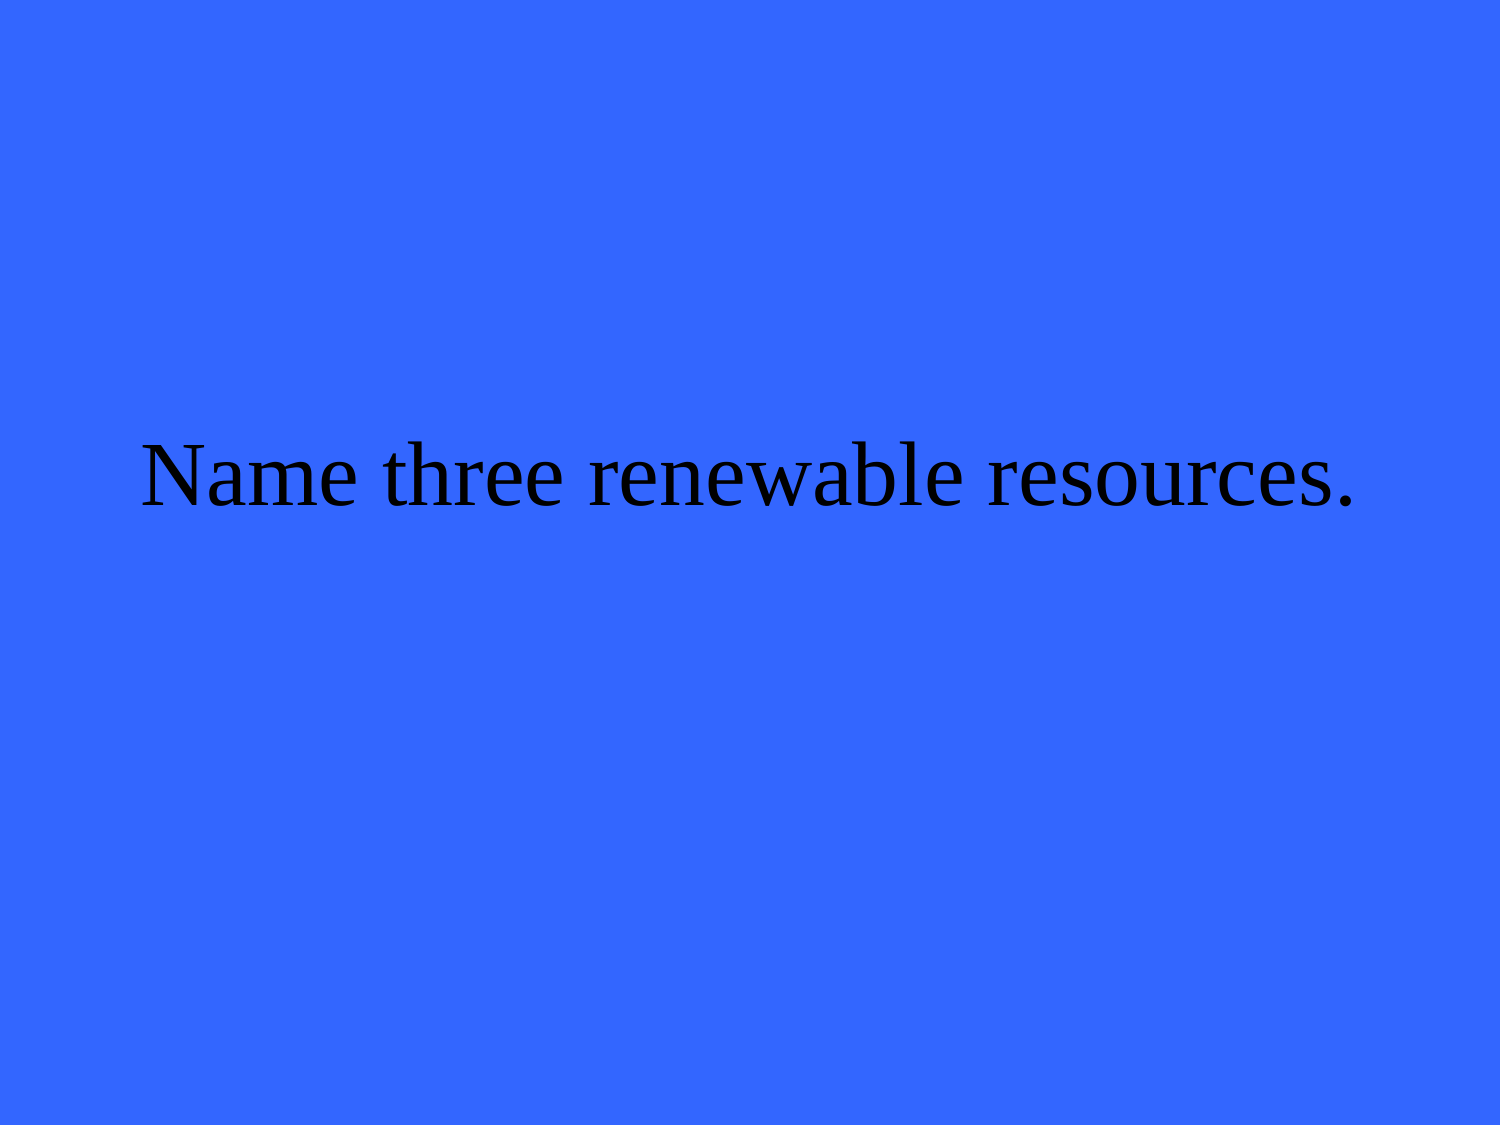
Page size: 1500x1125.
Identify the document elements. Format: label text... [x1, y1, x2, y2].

title Name three renewable resources. [112, 374, 1388, 563]
